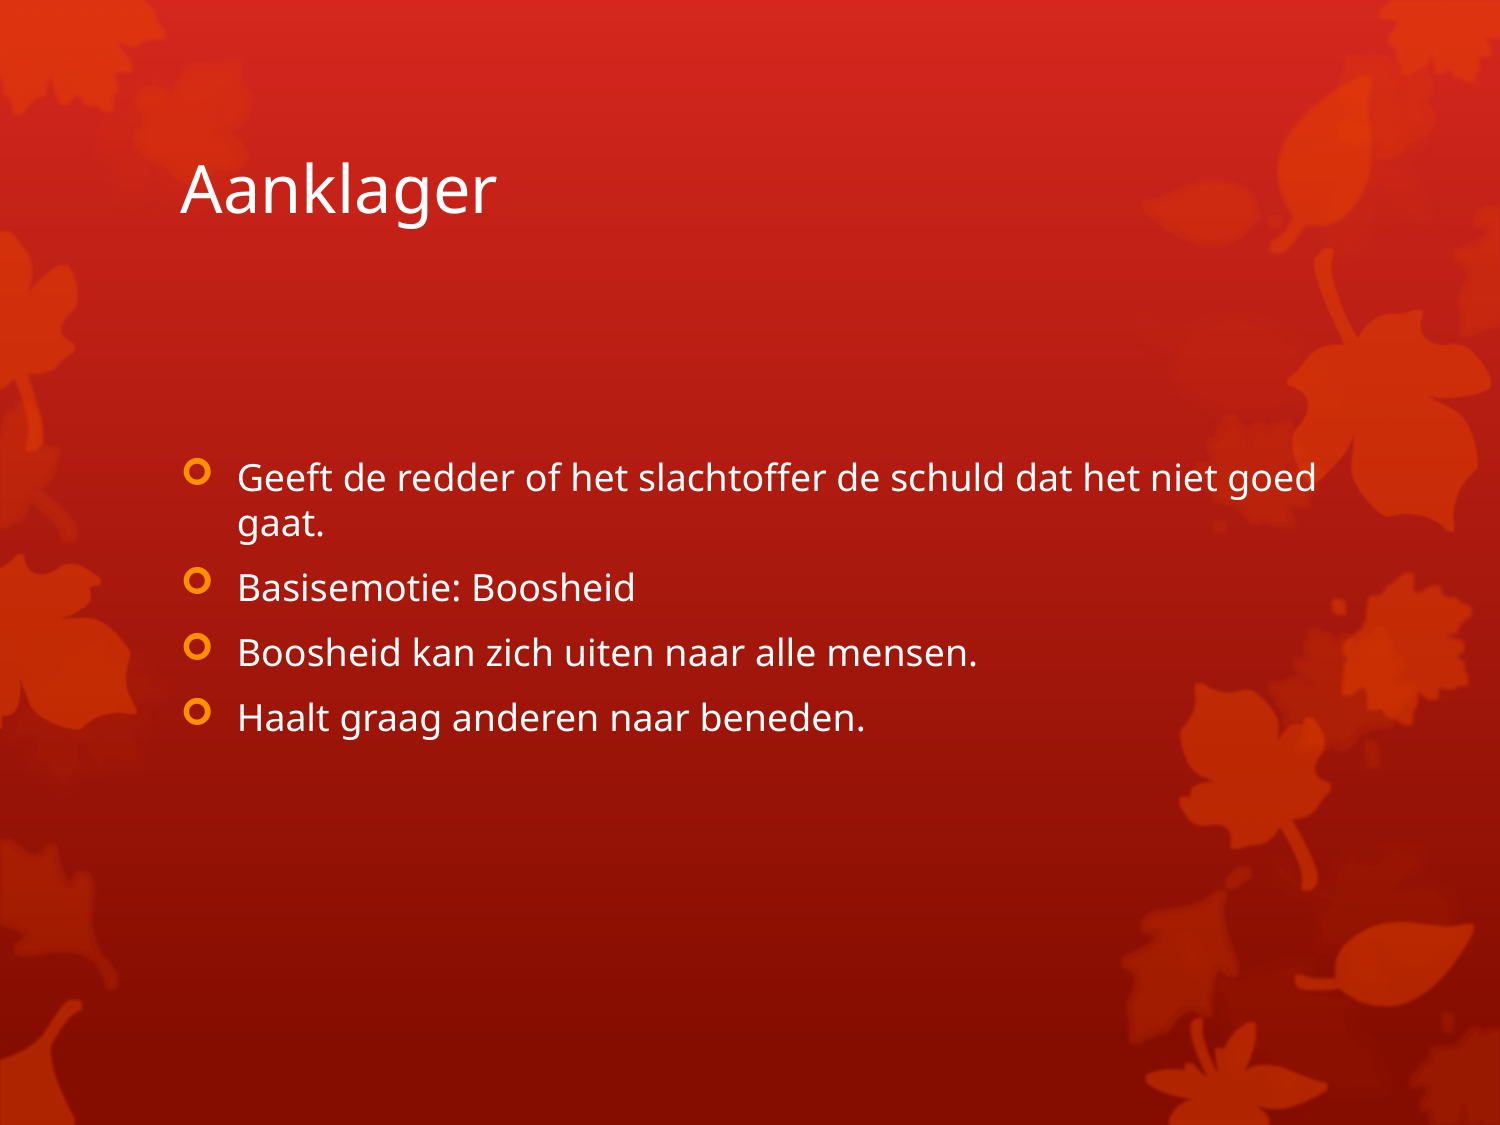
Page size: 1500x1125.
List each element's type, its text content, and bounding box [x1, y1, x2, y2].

title Aanklager [165, 110, 1335, 263]
list Geeft de redder of het slachtoffer de schuld dat het niet goed gaat. Basisemotie: Boosheid Boosheid kan zich uiten naar alle mensen. Haalt graag anderen naar beneden. [165, 296, 1335, 962]
